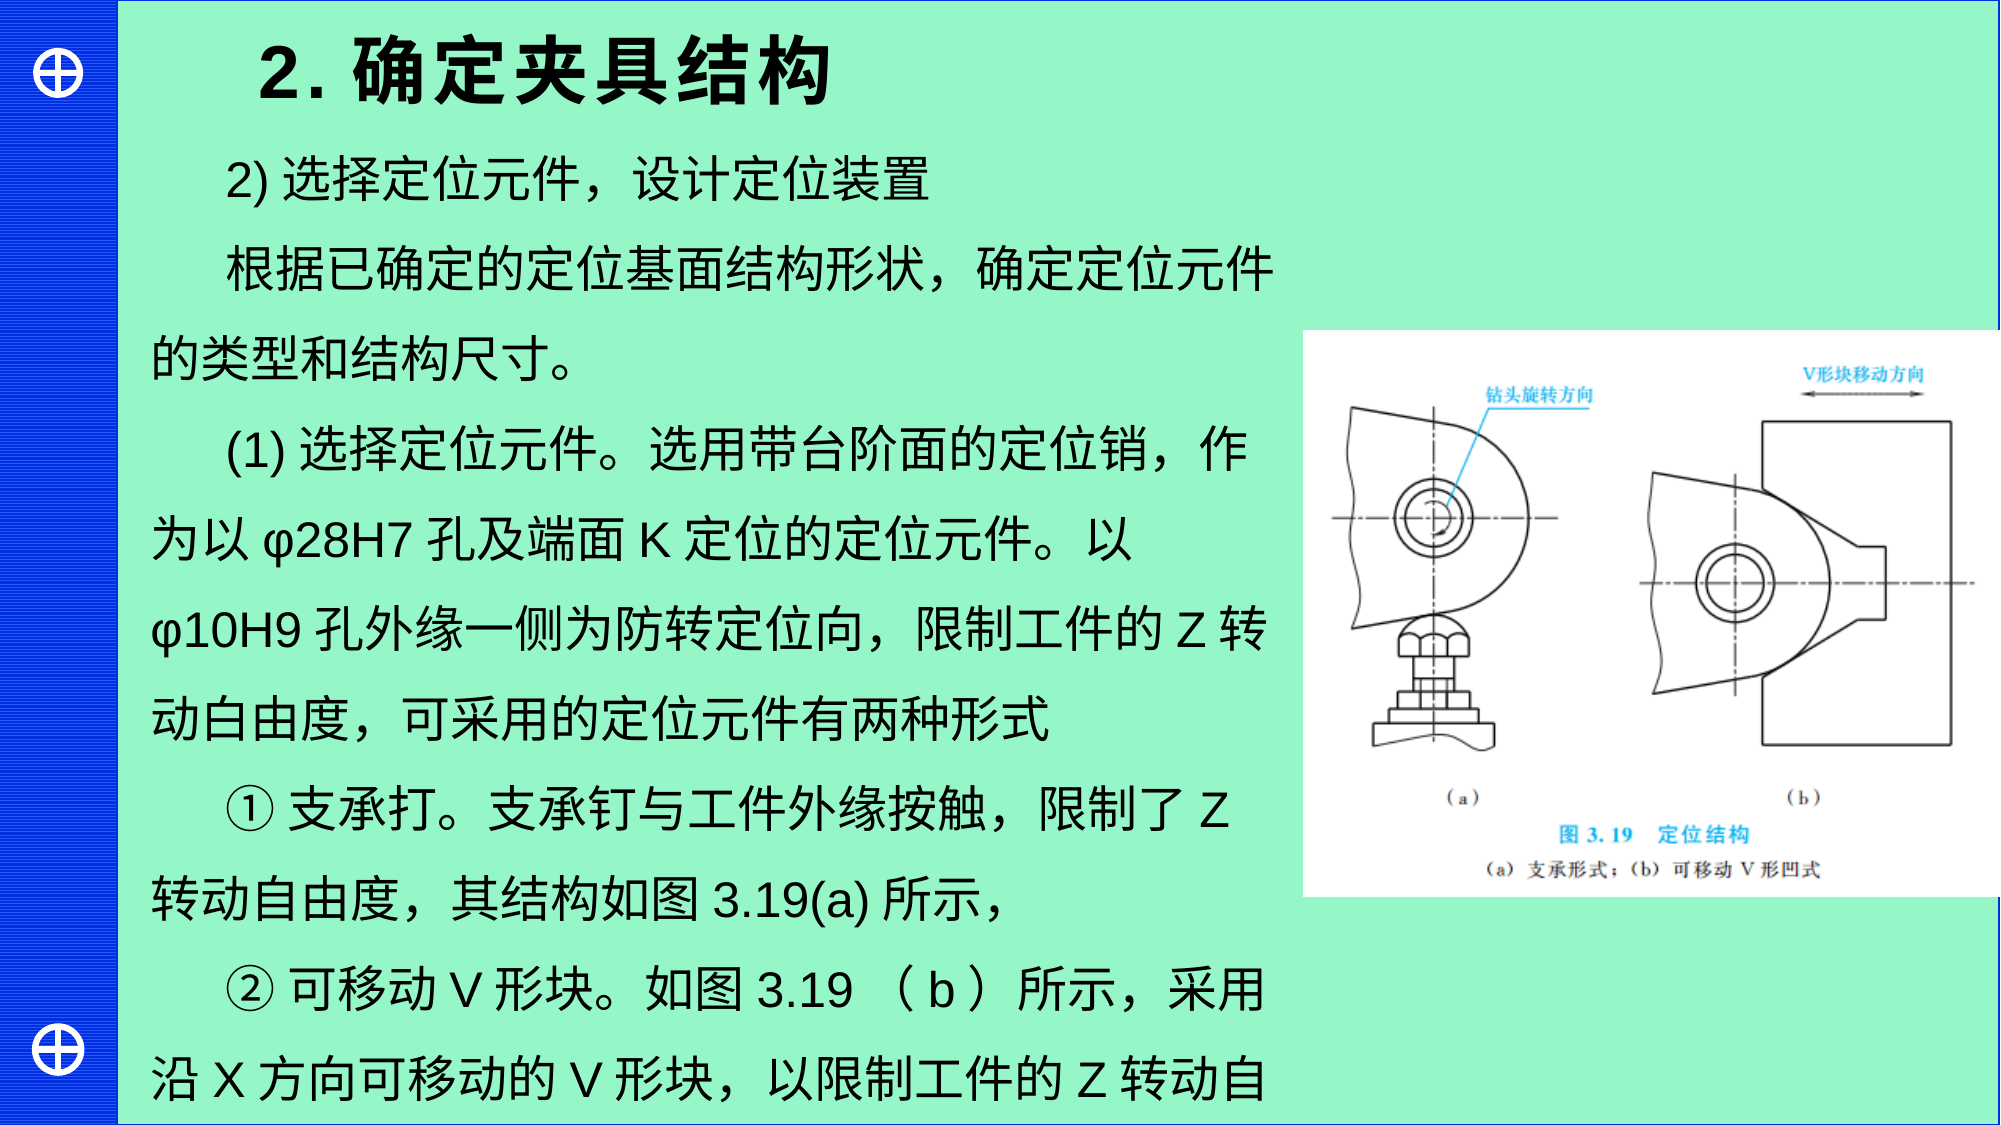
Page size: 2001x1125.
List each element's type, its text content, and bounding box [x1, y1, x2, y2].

text_box 2.确定夹具结构 [135, 0, 1423, 122]
text_box 2)选择定位元件，设计定位装置 根据已确定的定位基面结构形状，确定定位元件的类型和结构尺寸。 (1)选择定位元件。选用带台阶面的定位销，作为以φ28H7孔及端面K定位的定位元件。以φ10H9孔外缘一侧为防转定位向，限制工件的Z转动白由度，可采用的定位元件有两种形式 ①支承打。支承钉与工件外缘按触，限制了Z转动自由度，其结构如图3.19(a)所示， ②可移动V形块。如图3.19（b）所示，采用沿X方向可移动的V形块，以限制工件的Z转动自由度。 [135, 110, 1304, 1125]
picture [1303, 330, 2000, 897]
